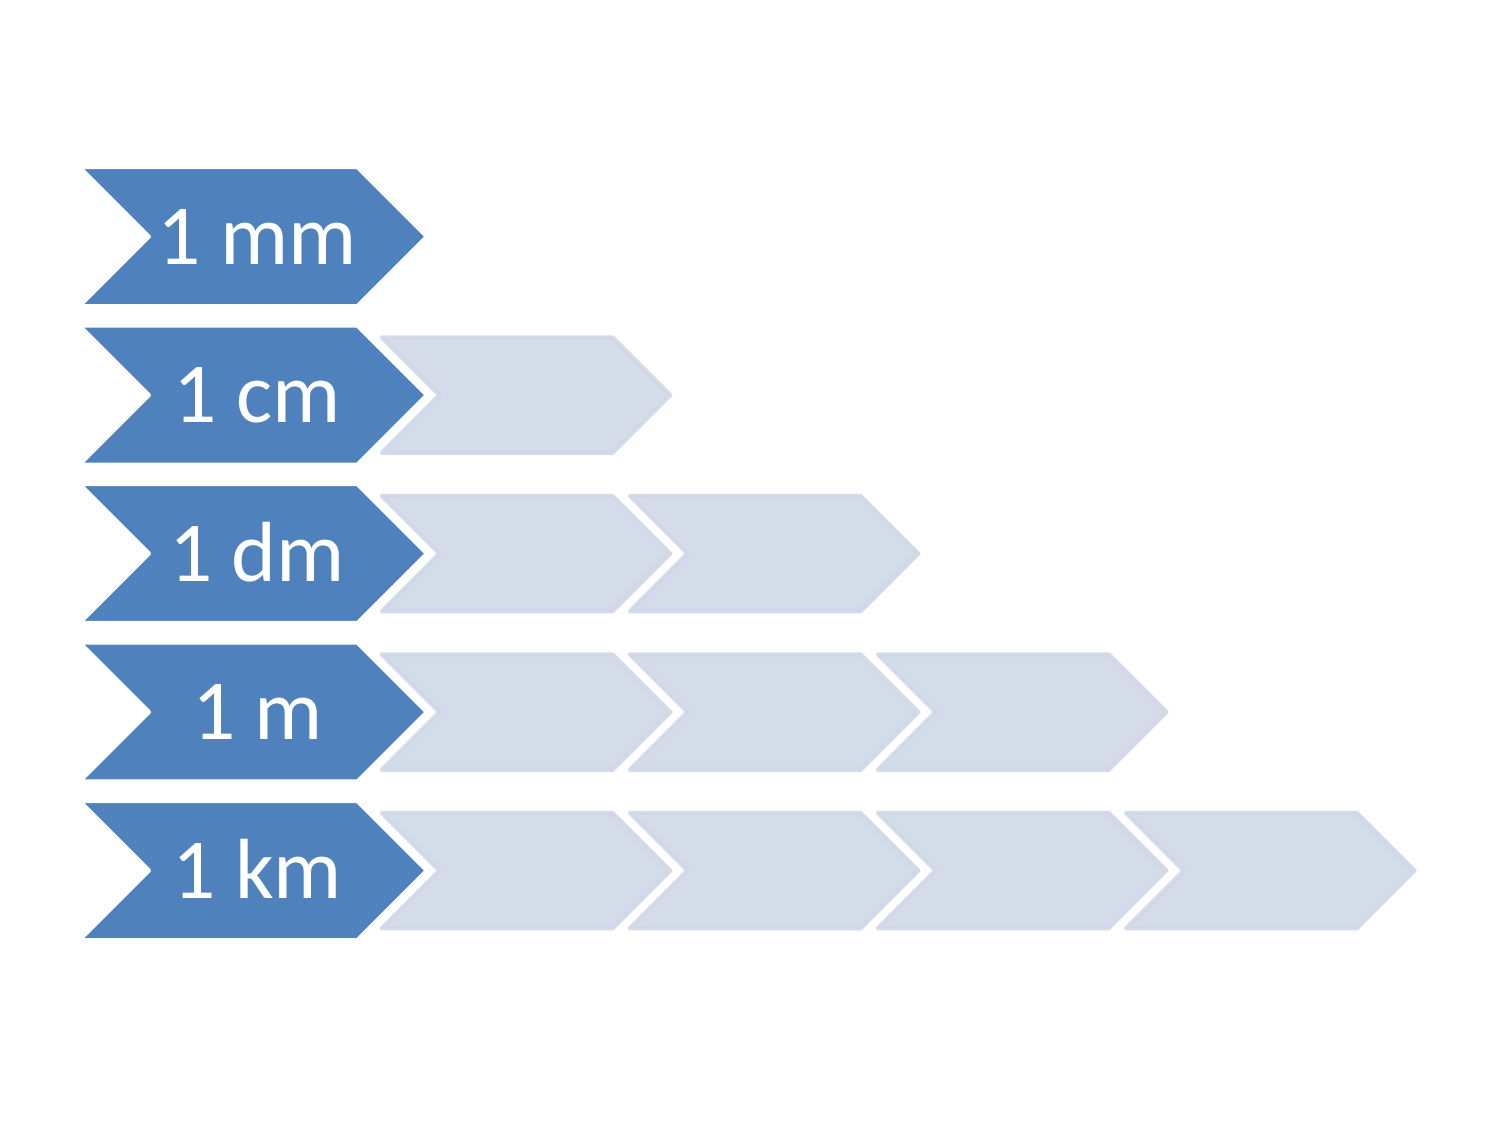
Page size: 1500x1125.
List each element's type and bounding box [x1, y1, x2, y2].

text_box [76, 166, 1418, 941]
